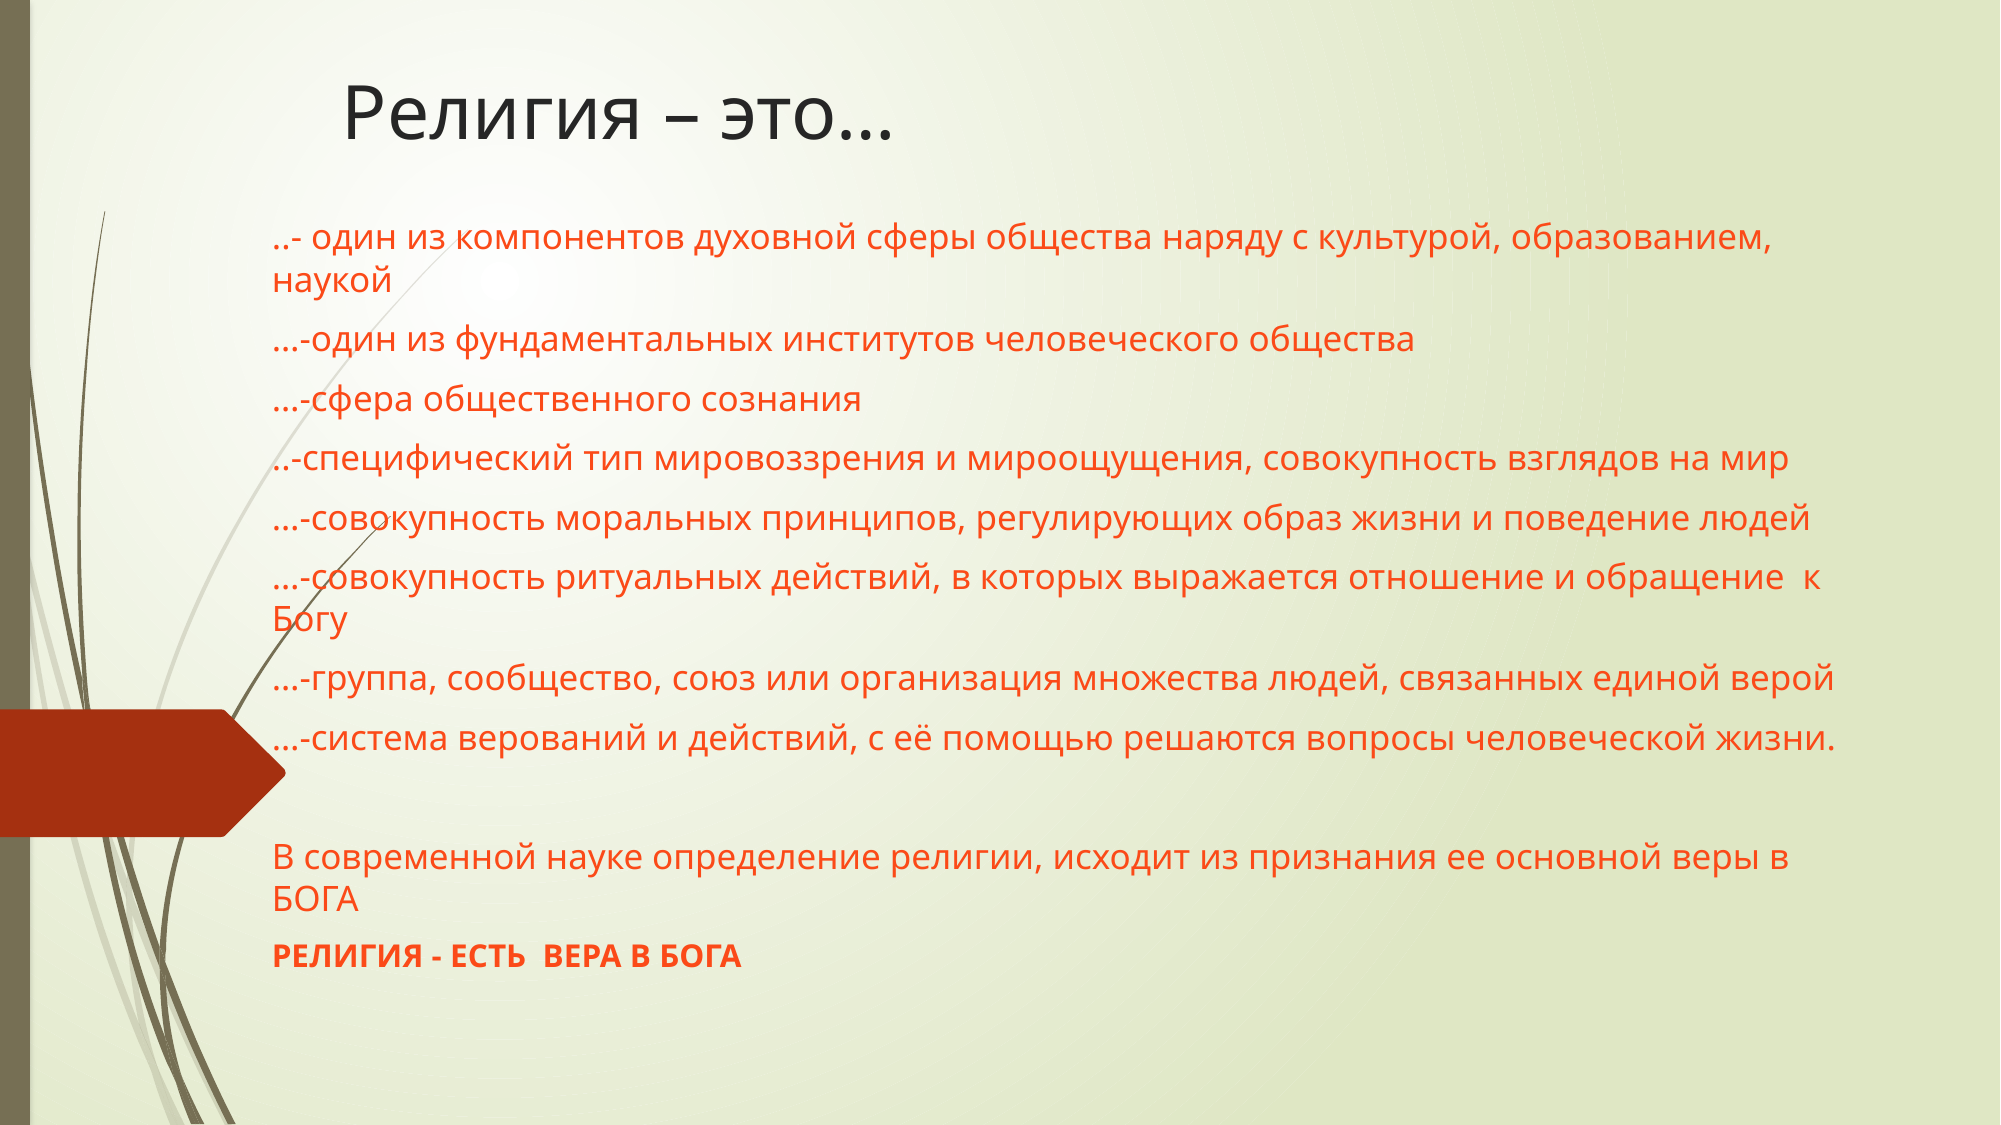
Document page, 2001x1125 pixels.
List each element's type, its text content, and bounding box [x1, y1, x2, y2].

title Религия – это… [326, 54, 1373, 163]
subtitle ..- один из компонентов духовной сферы общества наряду с культурой, образованием, наукой …-один из фундаментальных институтов человеческого общества …-сфера общественного сознания ..-специфический тип мировоззрения и мироощущения, совокупность взглядов на мир …-совокупность моральных принципов, регулирующих образ жизни и поведение людей …-совокупность ритуальных действий, в которых выражается отношение и обращение к Богу …-группа, сообщество, союз или организация множества людей, связанных единой верой …-система верований и действий, с её помощью решаются вопросы человеческой жизни. В современной науке определение религии, исходит из признания ее основной веры в БОГА РЕЛИГИЯ - ЕСТЬ ВЕРА В БОГА [256, 207, 1883, 1092]
